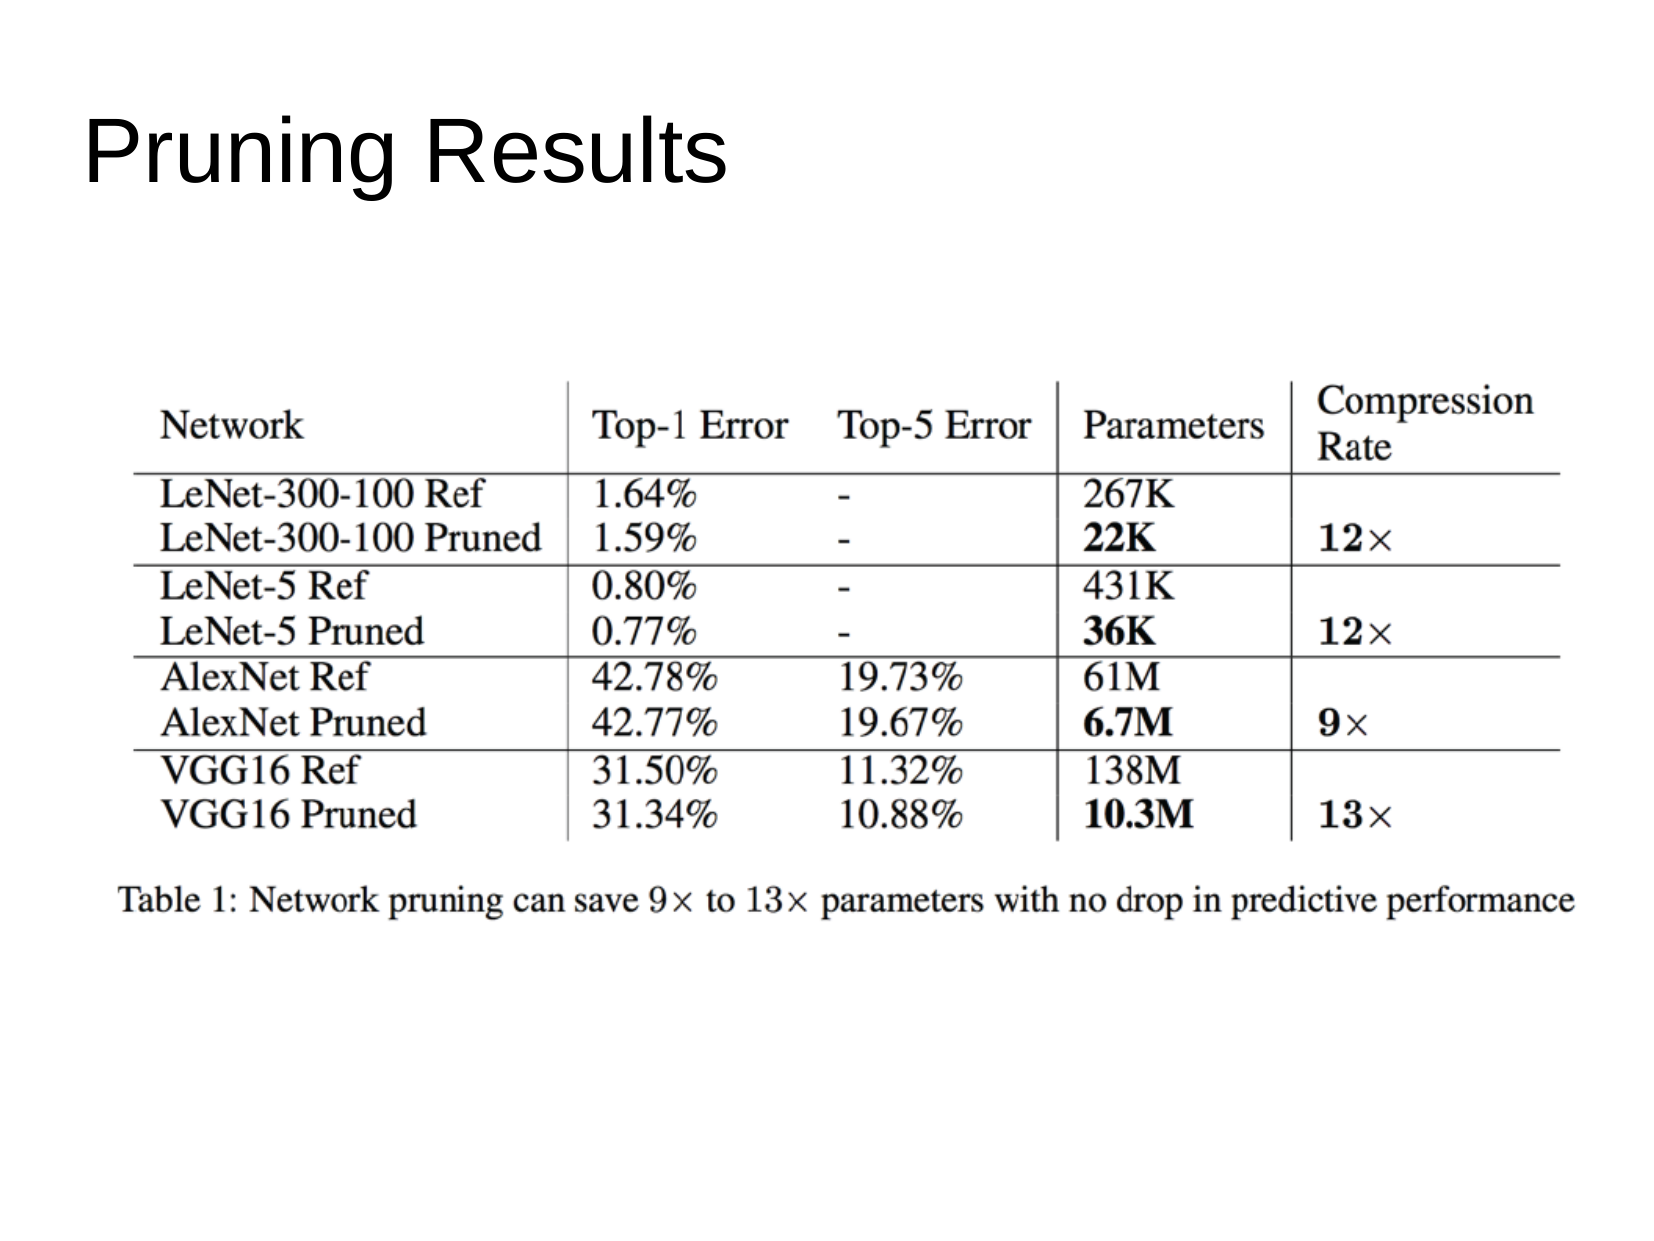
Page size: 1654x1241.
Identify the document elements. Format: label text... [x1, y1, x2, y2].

title Pruning Results [82, 49, 1571, 257]
picture [115, 324, 1594, 938]
